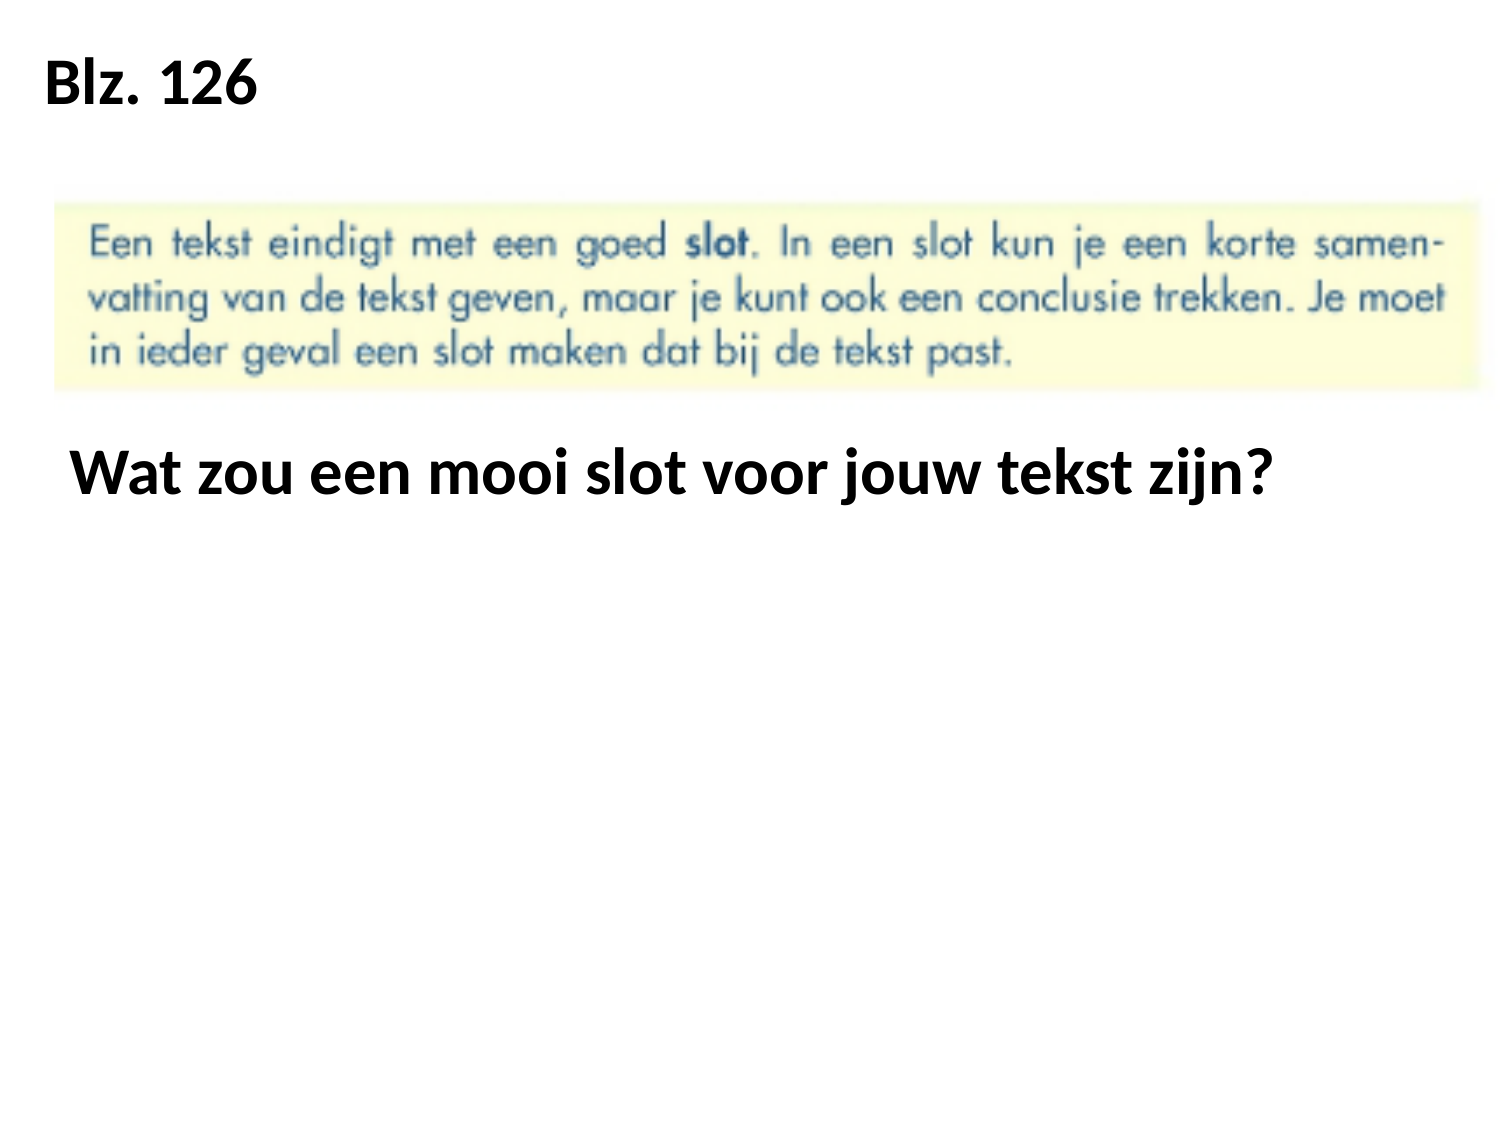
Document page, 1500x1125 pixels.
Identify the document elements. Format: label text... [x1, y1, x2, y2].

text_box Blz. 126 [29, 30, 627, 122]
picture [54, 139, 1500, 421]
text_box Wat zou een mooi slot voor jouw tekst zijn? [54, 428, 1484, 596]
